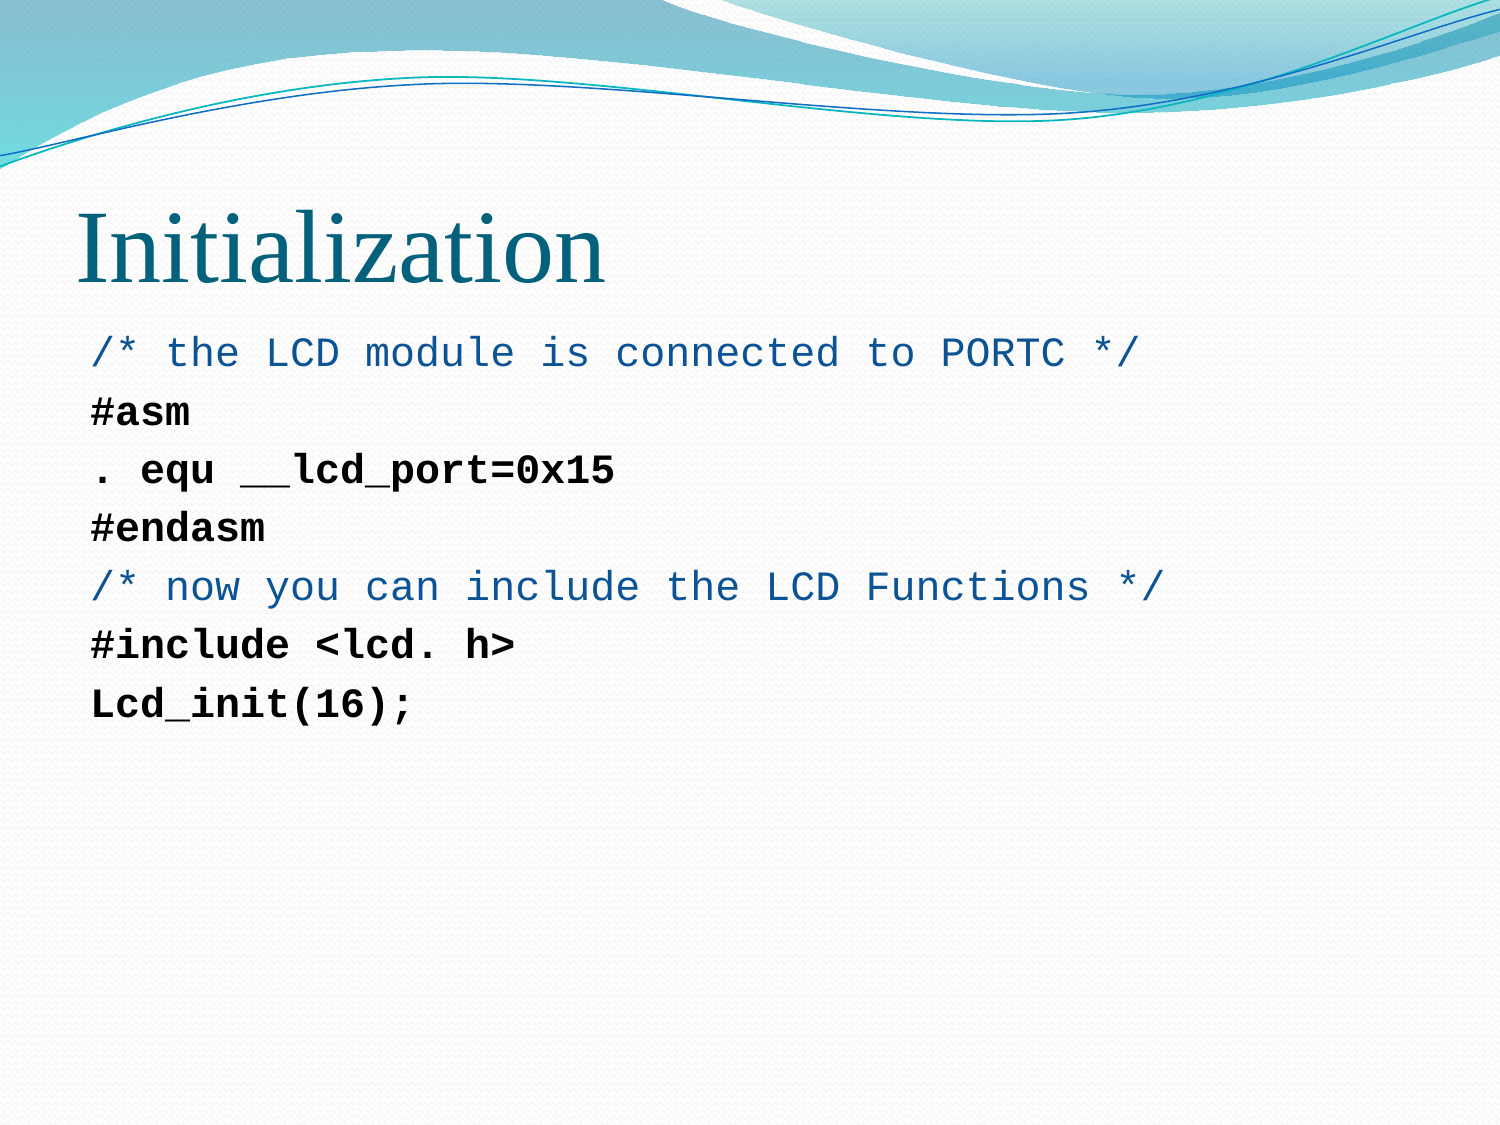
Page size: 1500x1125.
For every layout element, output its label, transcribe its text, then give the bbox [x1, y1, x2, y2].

title Initialization [75, 115, 1425, 304]
list /* the LCD module is connected to PORTC */ #asm . equ __lcd_port=0x15 #endasm /* now you can include the LCD Functions */ #include <lcd. h> Lcd_init(16); [75, 317, 1425, 1038]
